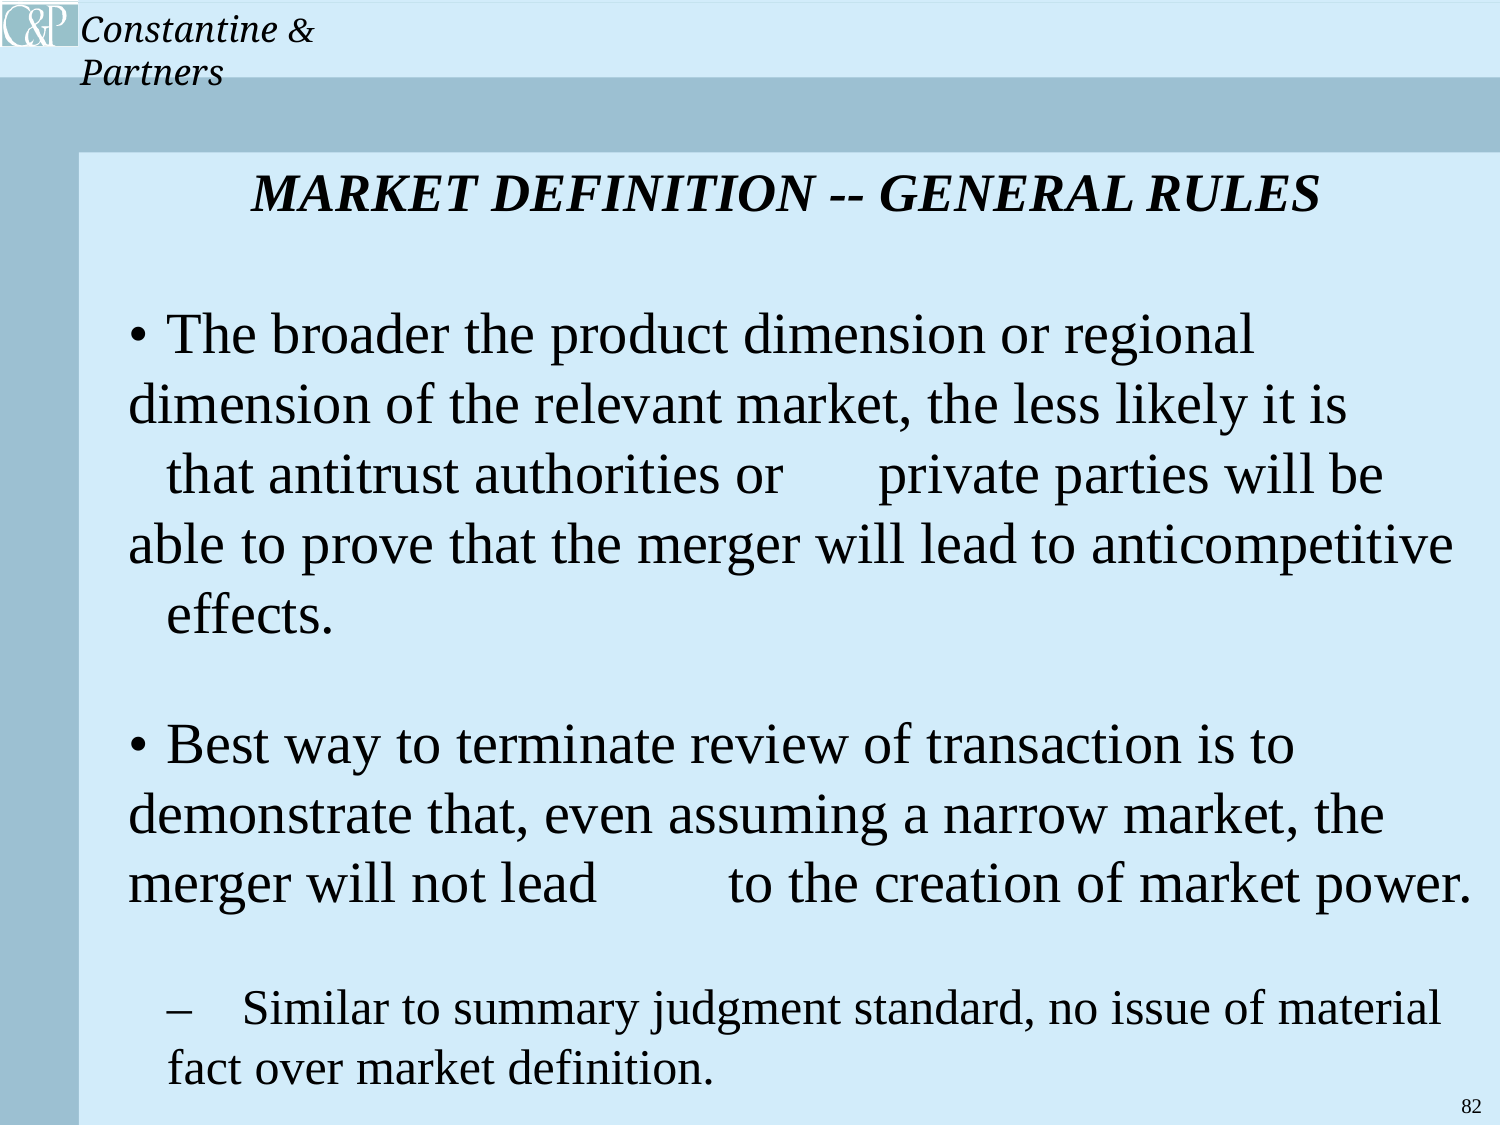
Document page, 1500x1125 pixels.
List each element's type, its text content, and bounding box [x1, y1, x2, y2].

text_box MARKET DEFINITION -- GENERAL RULES [74, 149, 1500, 230]
text_box • The broader the product dimension or regional dimension of the relevant market, the less likely it is that antitrust authorities or private parties will be able to prove that the merger will lead to anticompetitive effects. • Best way to terminate review of transaction is to demonstrate that, even assuming a narrow market, the merger will not lead to the creation of market power. – Similar to summary judgment standard, no issue of material fact over market definition. [74, 287, 1500, 1102]
